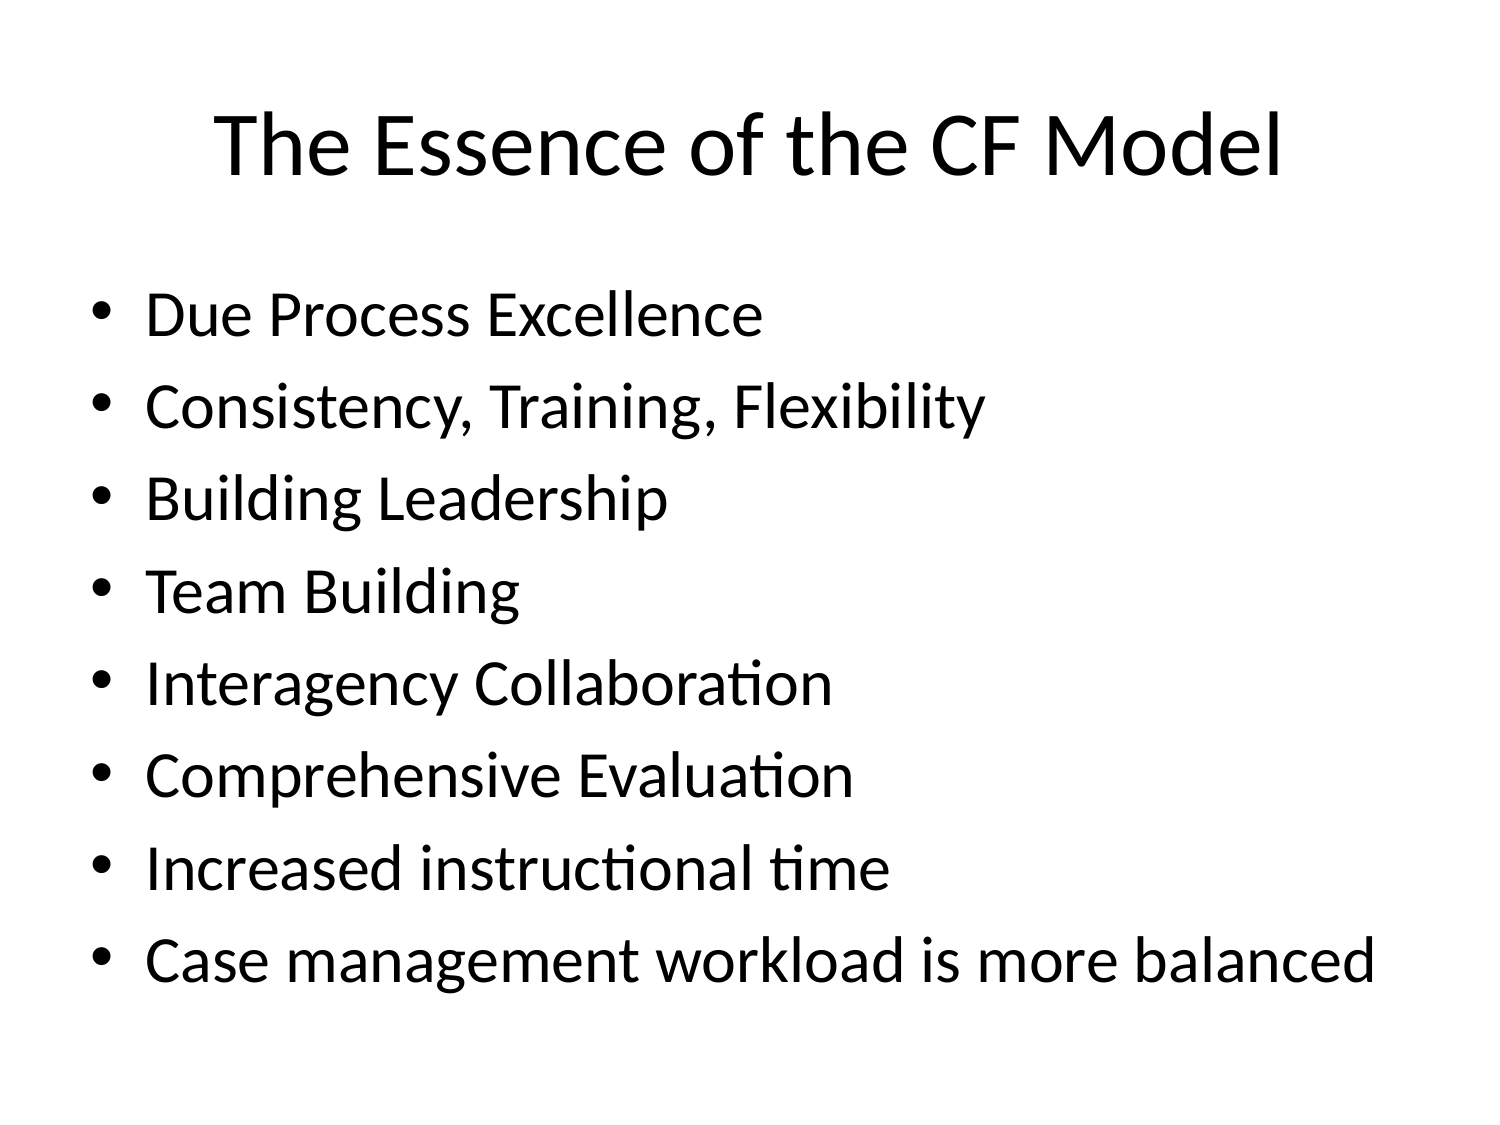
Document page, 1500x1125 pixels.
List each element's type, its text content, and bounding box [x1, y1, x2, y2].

list Due Process Excellence Consistency, Training, Flexibility Building Leadership Team Building Interagency Collaboration Comprehensive Evaluation Increased instructional time Case management workload is more balanced [75, 262, 1425, 1005]
title The Essence of the CF Model [75, 45, 1425, 233]
